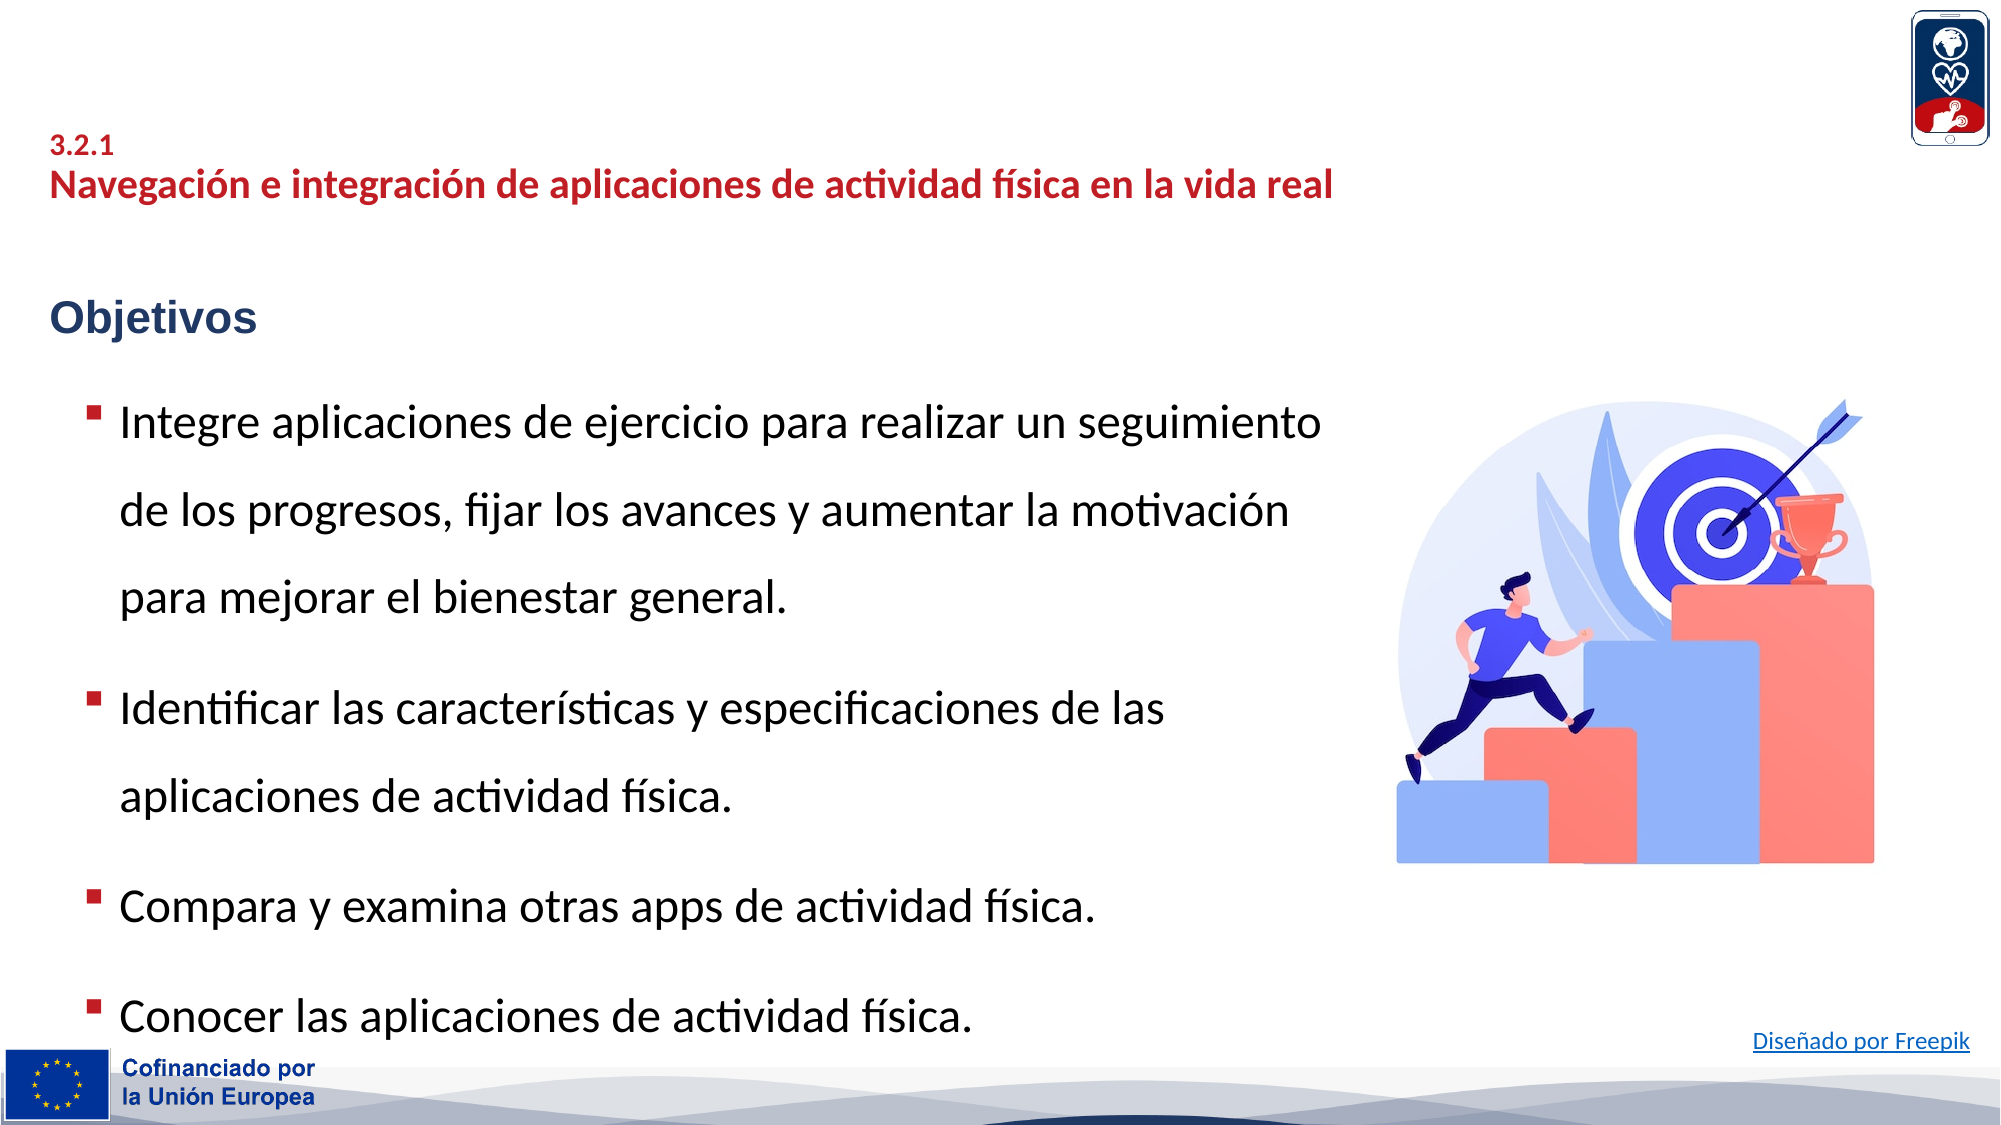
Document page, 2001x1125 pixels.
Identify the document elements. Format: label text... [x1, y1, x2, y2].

picture [1911, 10, 1990, 146]
picture [1318, 323, 1954, 939]
picture [0, 1044, 2001, 1125]
list Integre aplicaciones de ejercicio para realizar un seguimiento de los progresos, fijar los avances y aumentar la motivación para mejorar el bienestar general. Identificar las características y especificaciones de las aplicaciones de actividad física. Compara y examina otras apps de actividad física. Conocer las aplicaciones de actividad física. [67, 352, 1362, 1063]
title 3.2.1 Navegación e integración de aplicaciones de actividad física en la vida real [34, 119, 1760, 266]
list Objetivos [34, 267, 881, 351]
text_box Diseñado por Freepik [1362, 1016, 1985, 1062]
